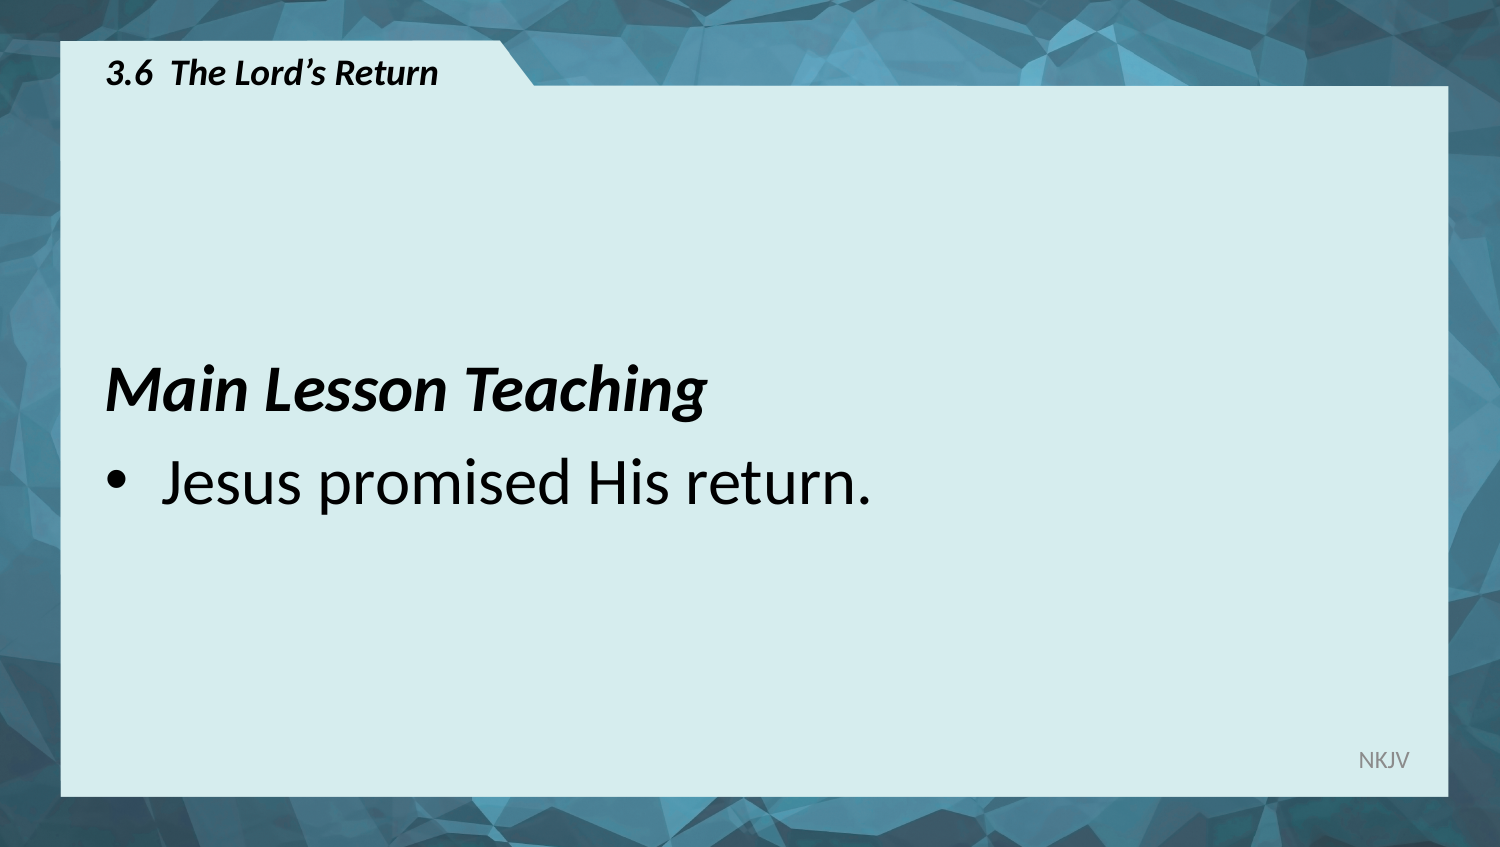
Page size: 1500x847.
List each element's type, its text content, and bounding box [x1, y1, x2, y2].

list Main Lesson Teaching Jesus promised His return. [89, 141, 1403, 722]
footer NKJV [950, 736, 1425, 782]
picture [0, 0, 1500, 847]
title 3.6 The Lord’s Return [89, 33, 1420, 108]
